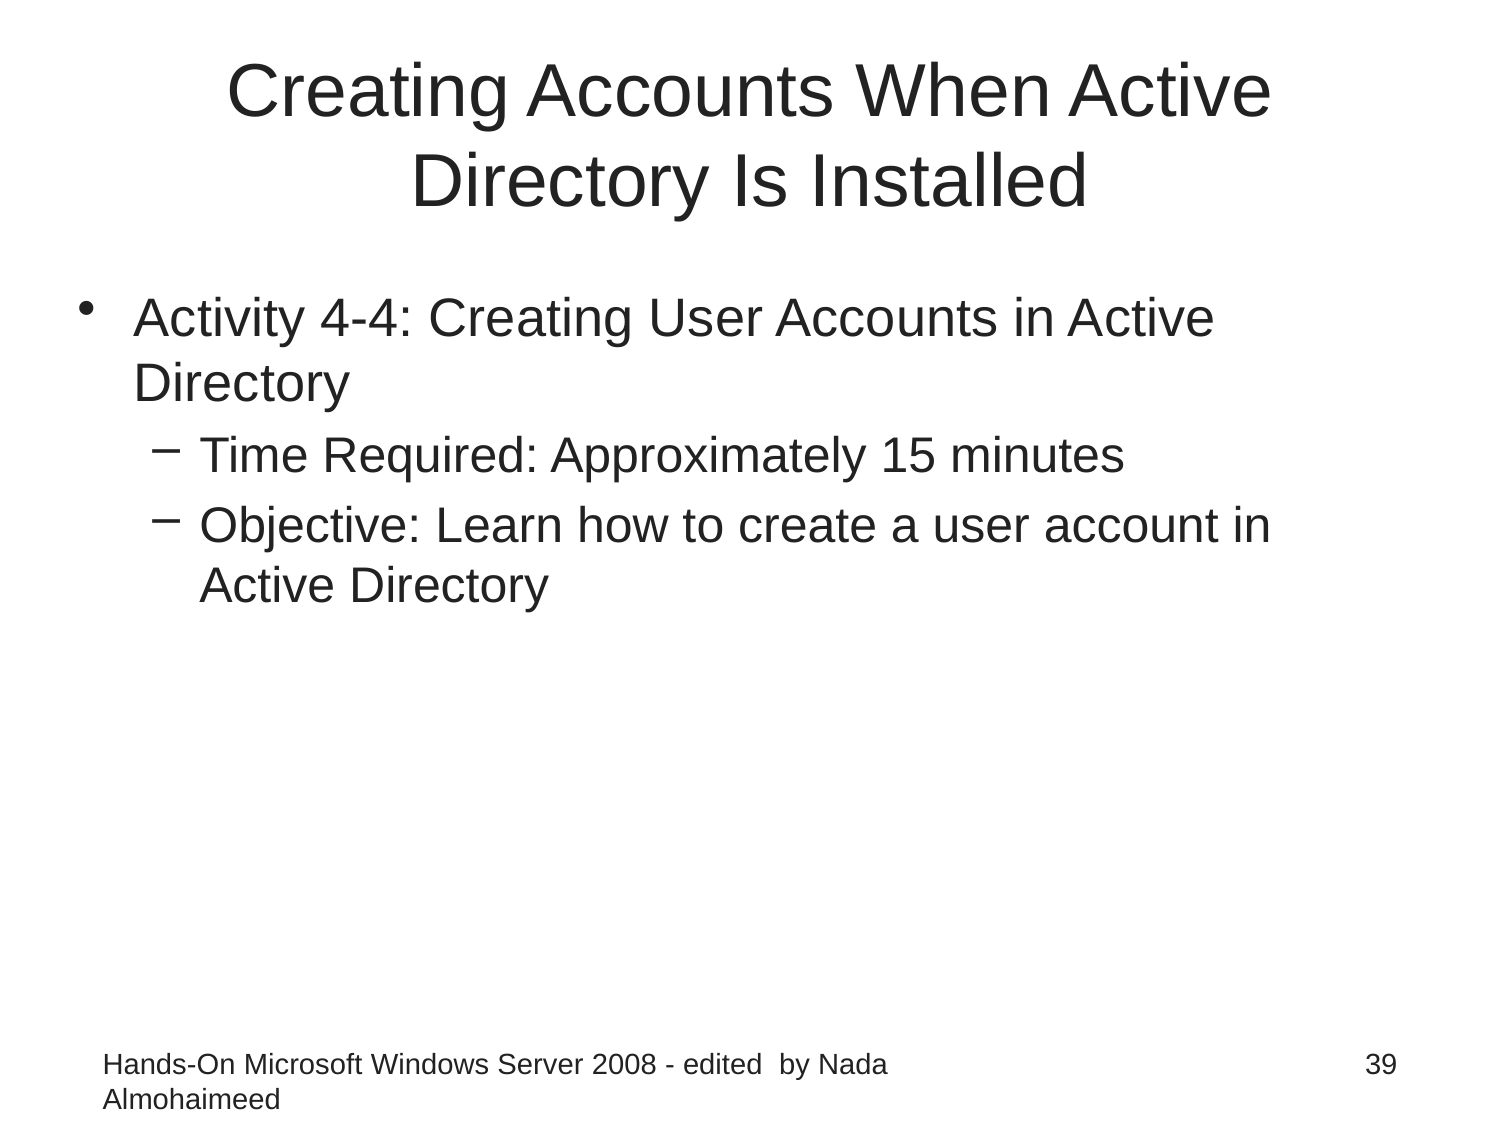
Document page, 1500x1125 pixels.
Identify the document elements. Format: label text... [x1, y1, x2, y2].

list Activity 4-4: Creating User Accounts in Active Directory Time Required: Approximately 15 minutes Objective: Learn how to create a user account in Active Directory [62, 274, 1426, 1026]
footer Hands-On Microsoft Windows Server 2008 - edited by Nada Almohaimeed [87, 1037, 1051, 1101]
slide_number 39 [1074, 1037, 1413, 1101]
title Creating Accounts When Active Directory Is Installed [87, 37, 1413, 226]
